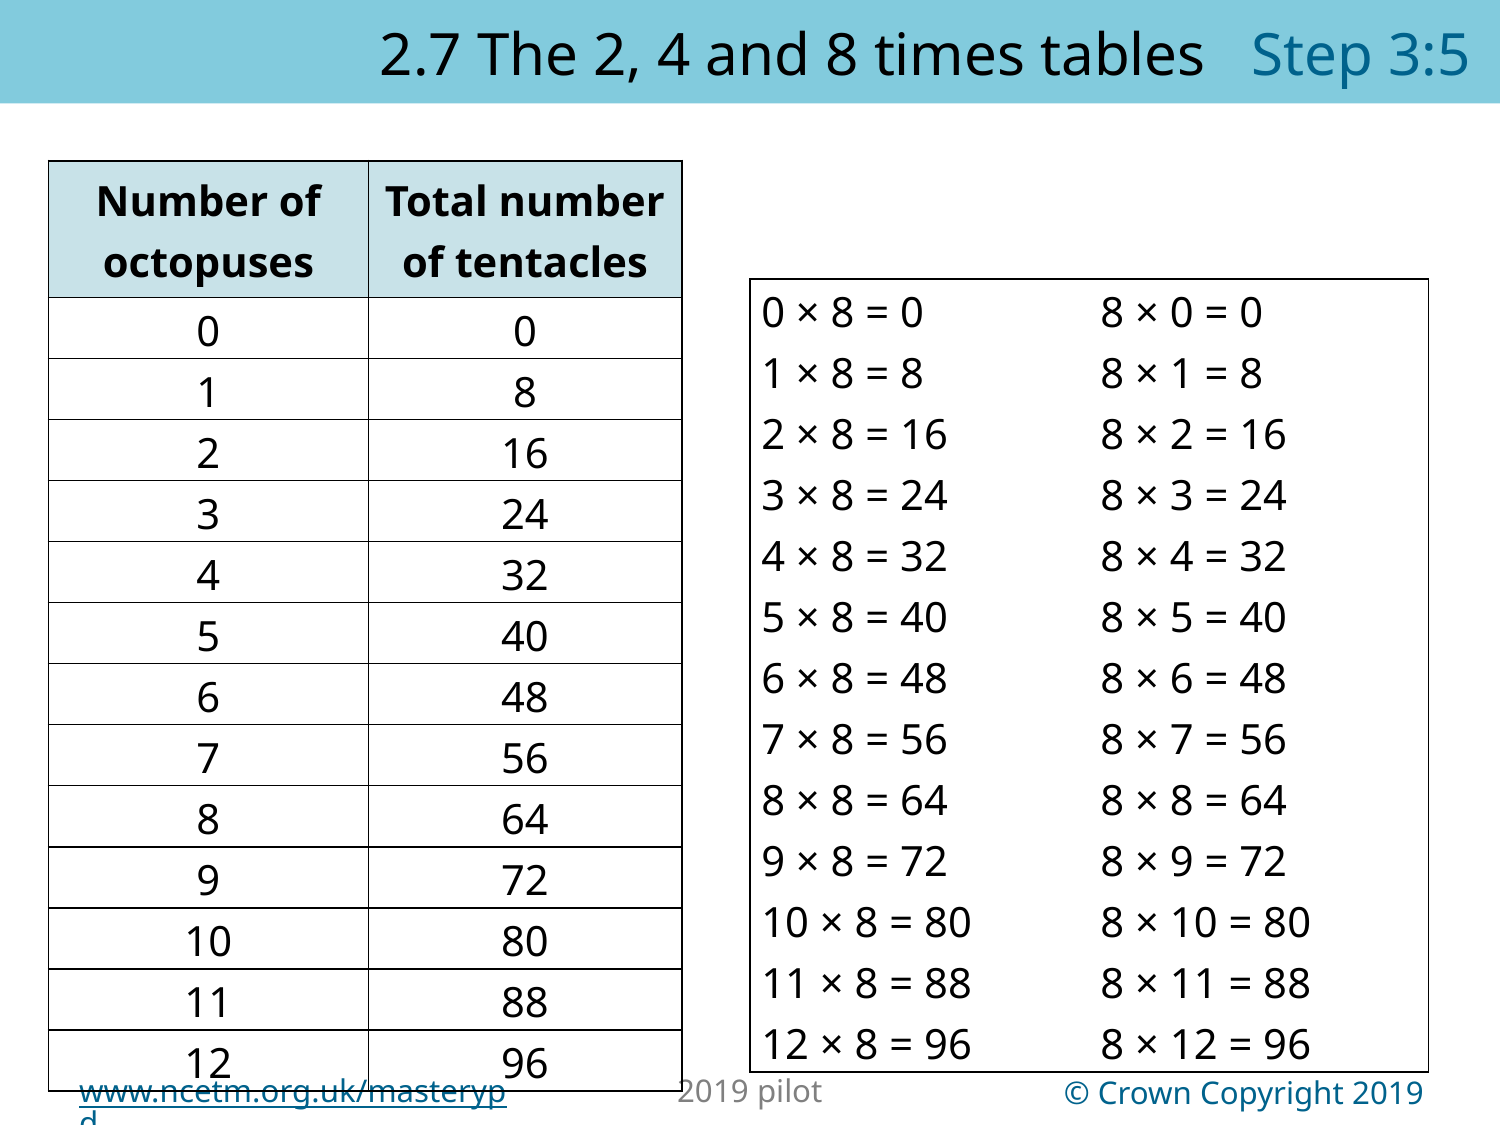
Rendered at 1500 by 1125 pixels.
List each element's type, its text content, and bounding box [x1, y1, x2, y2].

table_cell 5 [49, 603, 368, 663]
table_cell 7 × 8 = 56 [751, 706, 1089, 767]
table_cell 9 × 8 = 72 [751, 828, 1089, 889]
table_header 8 × 0 = 0 [1089, 280, 1428, 340]
table_cell 4 [49, 542, 368, 602]
table_cell 7 [49, 725, 368, 785]
table_cell 40 [369, 603, 681, 663]
table_cell 2 × 8 = 16 [751, 401, 1089, 462]
table_cell 8 × 4 = 32 [1089, 523, 1428, 584]
table_cell 8 × 7 = 56 [1089, 706, 1428, 767]
table_cell 8 × 8 = 64 [1089, 767, 1428, 828]
table_cell 1 [49, 359, 368, 419]
table_cell 88 [369, 970, 681, 1029]
table_cell 56 [369, 725, 681, 785]
table_cell 6 × 8 = 48 [751, 645, 1089, 706]
table_cell 8 × 10 = 80 [1089, 889, 1428, 950]
table_cell 16 [369, 420, 681, 480]
table_cell 1 × 8 = 8 [751, 340, 1089, 401]
table_cell 8 × 6 = 48 [1089, 645, 1428, 706]
table_cell 8 × 9 = 72 [1089, 828, 1428, 889]
table_cell 8 × 1 = 8 [1089, 340, 1428, 401]
list 2.7 The 2, 4 and 8 times tables Step 3:5 [0, 0, 1500, 104]
table_cell 2 [49, 420, 368, 480]
table_cell 72 [369, 848, 681, 907]
table_header Number of octopuses [49, 162, 368, 297]
table_cell 80 [369, 909, 681, 968]
table_cell 8 [369, 359, 681, 419]
table_cell 8 × 12 = 96 [1089, 1011, 1428, 1071]
table_cell 8 × 5 = 40 [1089, 584, 1428, 645]
table_cell 8 × 8 = 64 [751, 767, 1089, 828]
table_cell 8 [49, 786, 368, 846]
table_cell 4 × 8 = 32 [751, 523, 1089, 584]
table_cell 11 [49, 970, 368, 1029]
table_cell 24 [369, 481, 681, 541]
table_cell 9 [49, 848, 368, 907]
table_cell 3 [49, 481, 368, 541]
table_header 0 × 8 = 0 [751, 280, 1089, 340]
table_cell 8 × 11 = 88 [1089, 950, 1428, 1011]
table_cell 12 × 8 = 96 [751, 1011, 1089, 1071]
table_cell 64 [369, 786, 681, 846]
table_cell 10 [49, 909, 368, 968]
table_cell 0 [49, 298, 368, 358]
table_cell 8 × 2 = 16 [1089, 401, 1428, 462]
table_cell 0 [369, 298, 681, 358]
table_cell 32 [369, 542, 681, 602]
table_cell 96 [369, 1031, 681, 1090]
table_cell 8 × 3 = 24 [1089, 462, 1428, 523]
table_cell 48 [369, 664, 681, 724]
table_cell 10 × 8 = 80 [751, 889, 1089, 950]
table_cell 12 [49, 1031, 368, 1090]
table_cell 11 × 8 = 88 [751, 950, 1089, 1011]
table_cell 5 × 8 = 40 [751, 584, 1089, 645]
table_cell 6 [49, 664, 368, 724]
table_header Total number of tentacles [369, 162, 681, 297]
table_cell 3 × 8 = 24 [751, 462, 1089, 523]
